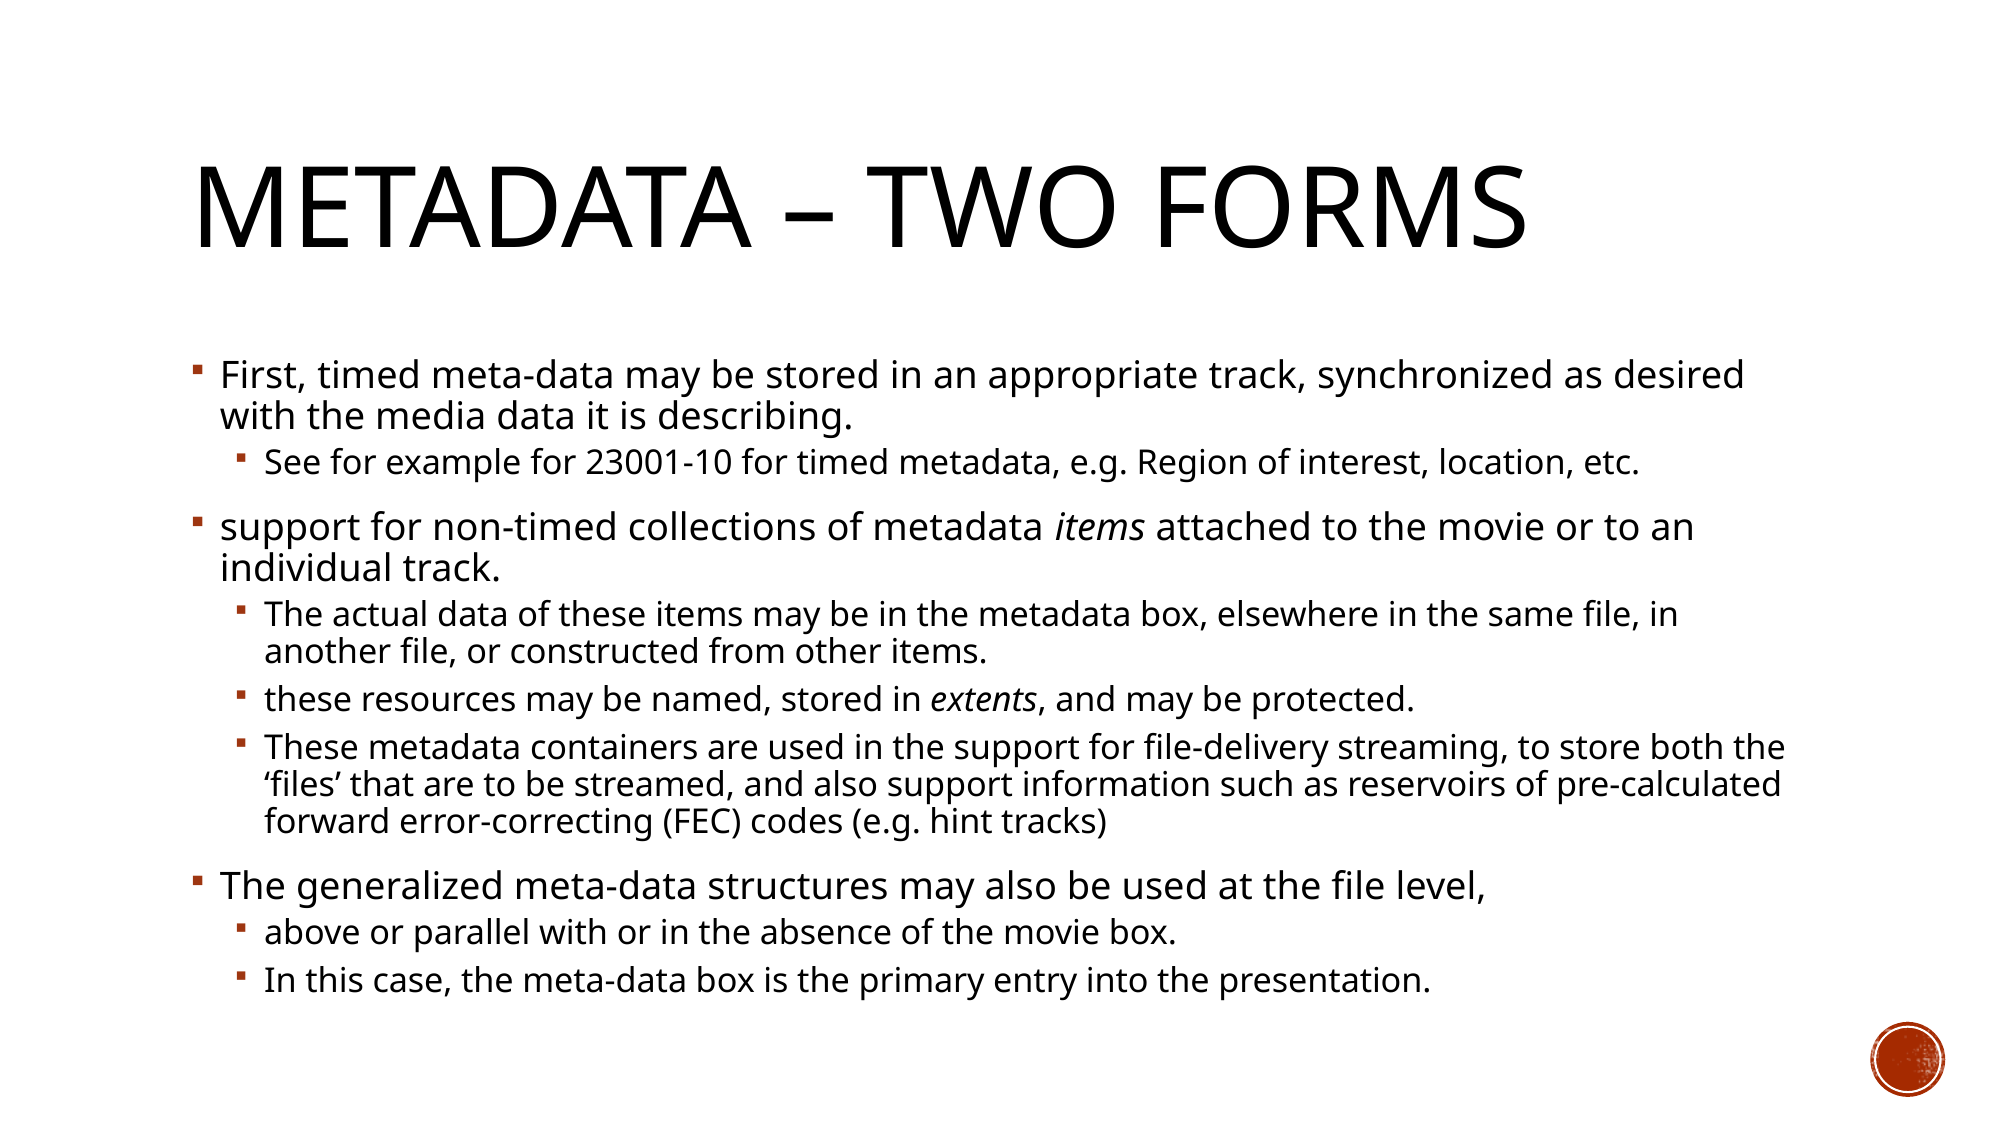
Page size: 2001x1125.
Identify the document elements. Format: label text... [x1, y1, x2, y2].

title Metadata – TWO FORMS [175, 79, 1826, 344]
list First, timed meta-data may be stored in an appropriate track, synchronized as desired with the media data it is describing. See for example for 23001-10 for timed metadata, e.g. Region of interest, location, etc. support for non-timed collections of metadata items attached to the movie or to an individual track. The actual data of these items may be in the metadata box, elsewhere in the same file, in another file, or constructed from other items. these resources may be named, stored in extents, and may be protected. These metadata containers are used in the support for file-delivery streaming, to store both the ‘files’ that are to be streamed, and also support information such as reservoirs of pre-calculated forward error-correcting (FEC) codes (e.g. hint tracks) The generalized meta-data structures may also be used at the file level, above or parallel with or in the absence of the movie box. In this case, the meta-data box is the primary entry into the presentation. [175, 348, 1826, 1013]
